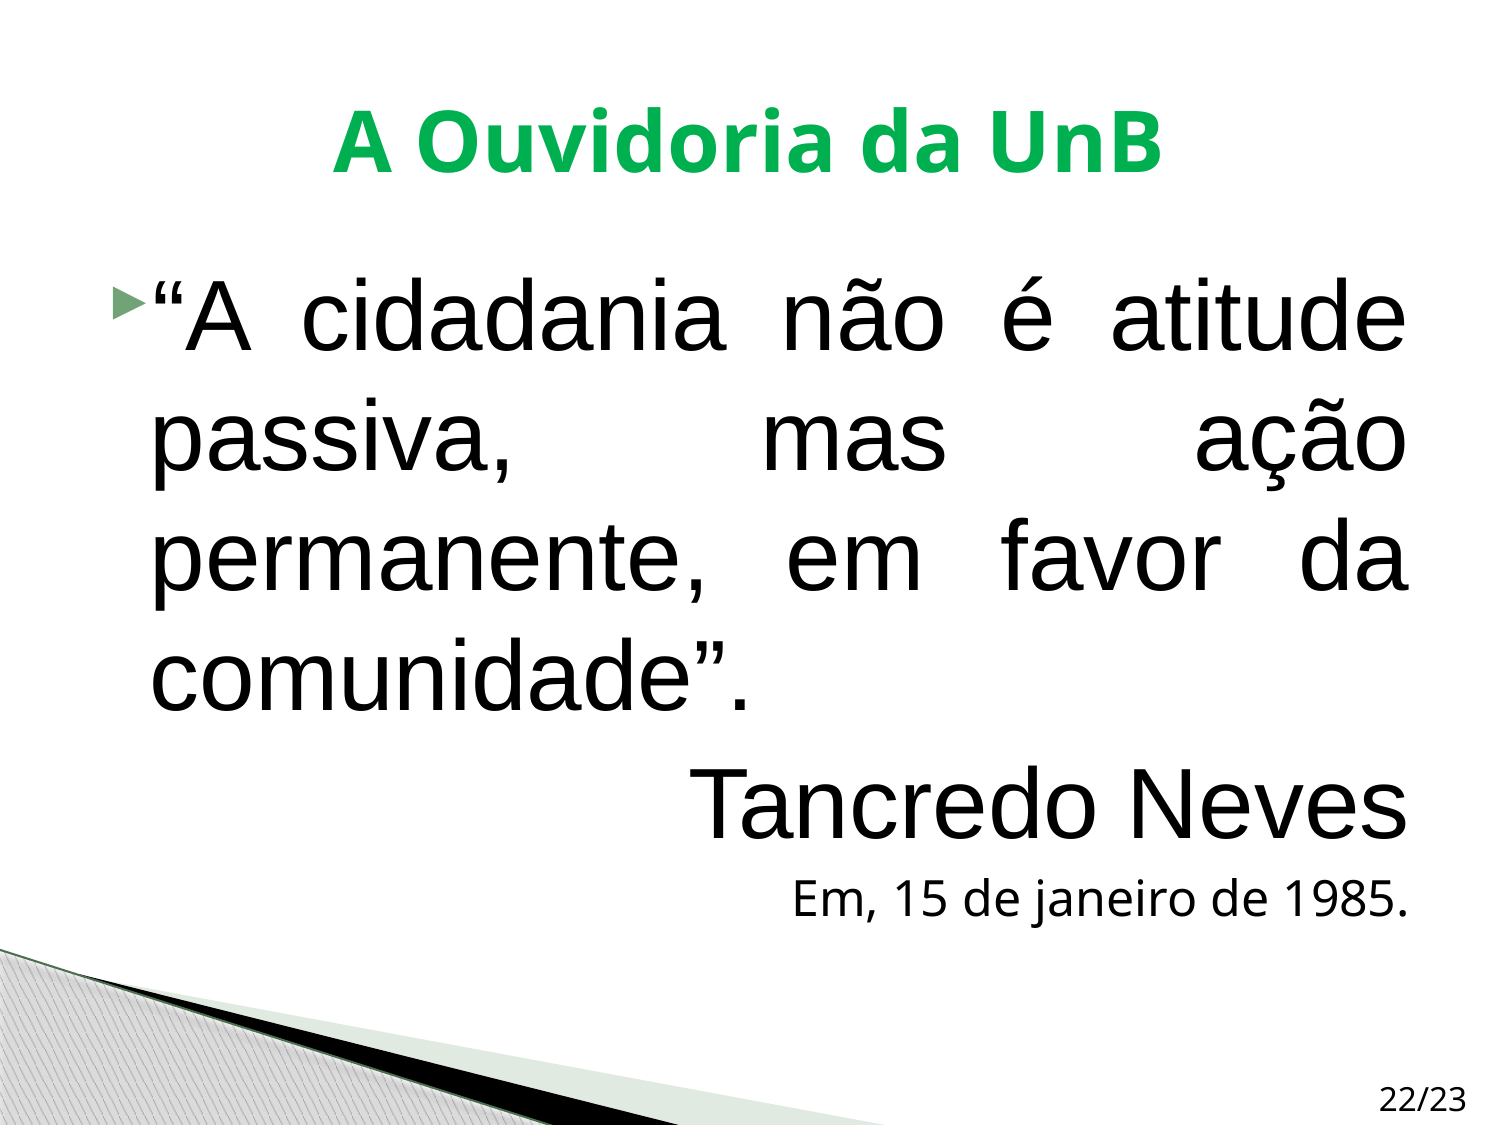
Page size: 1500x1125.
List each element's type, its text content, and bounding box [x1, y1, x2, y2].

text_box 22/23 [1364, 1070, 1500, 1125]
title A Ouvidoria da UnB [75, 45, 1425, 233]
list “A cidadania não é atitude passiva, mas ação permanente, em favor da comunidade”. Tancredo Neves Em, 15 de janeiro de 1985. [75, 243, 1425, 986]
